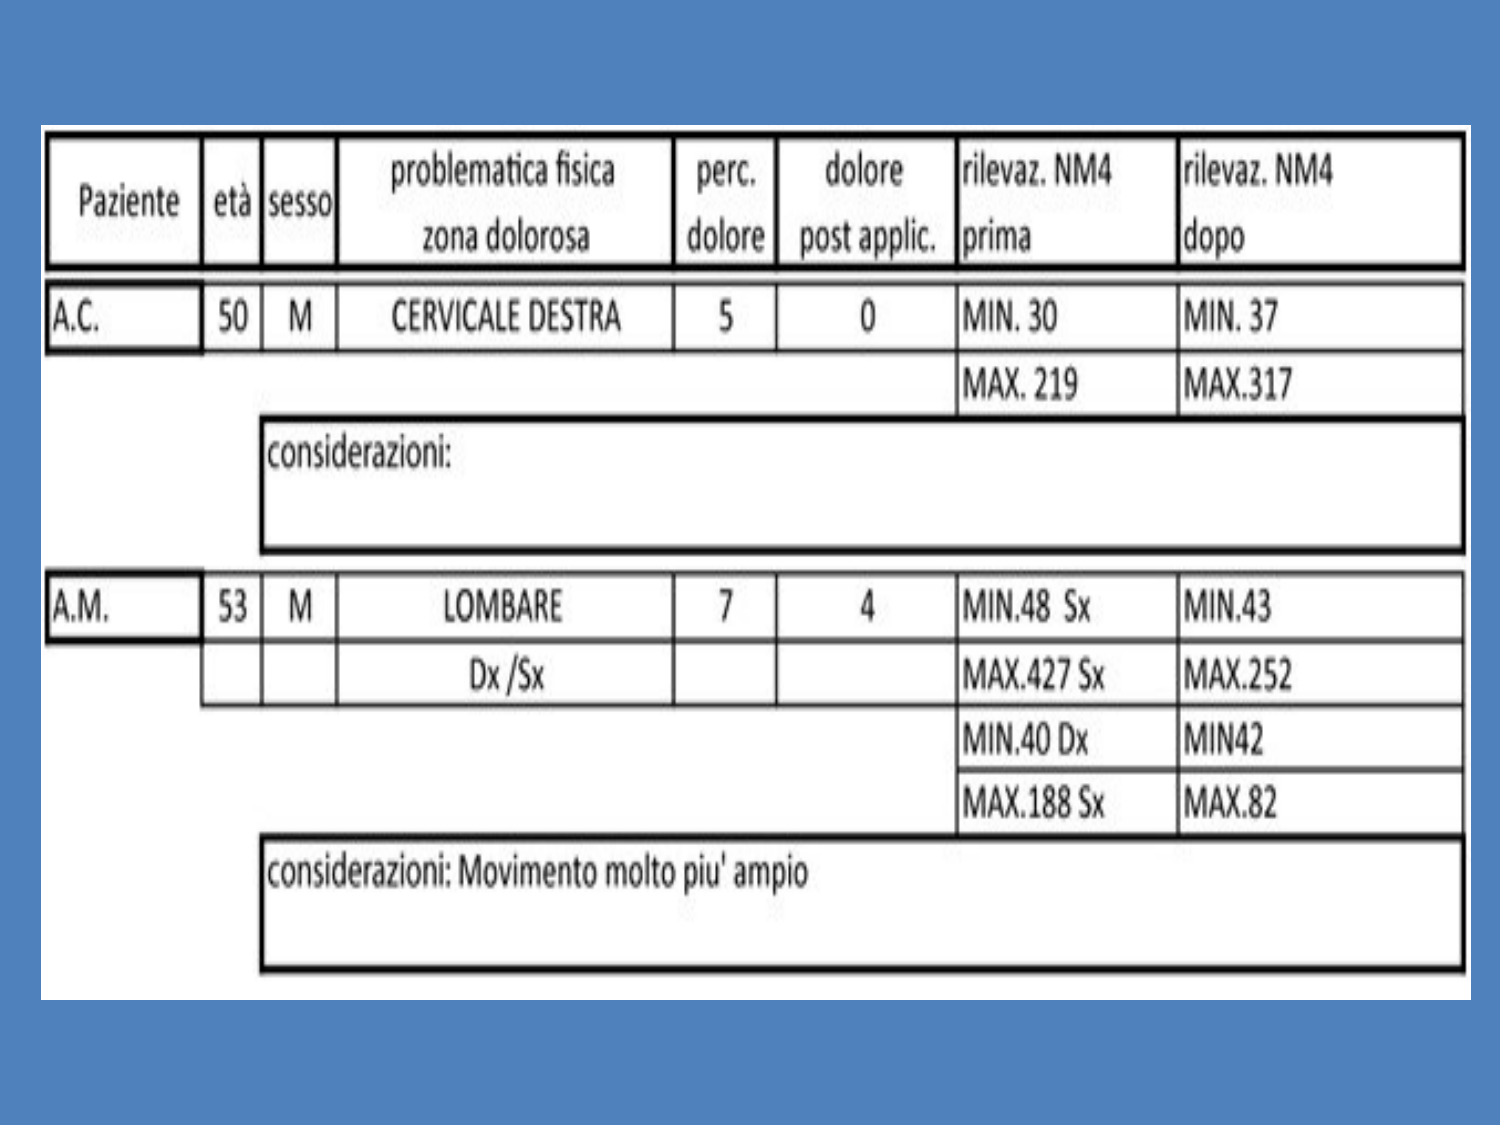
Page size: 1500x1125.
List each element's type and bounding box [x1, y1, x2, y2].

picture [41, 125, 1471, 1000]
